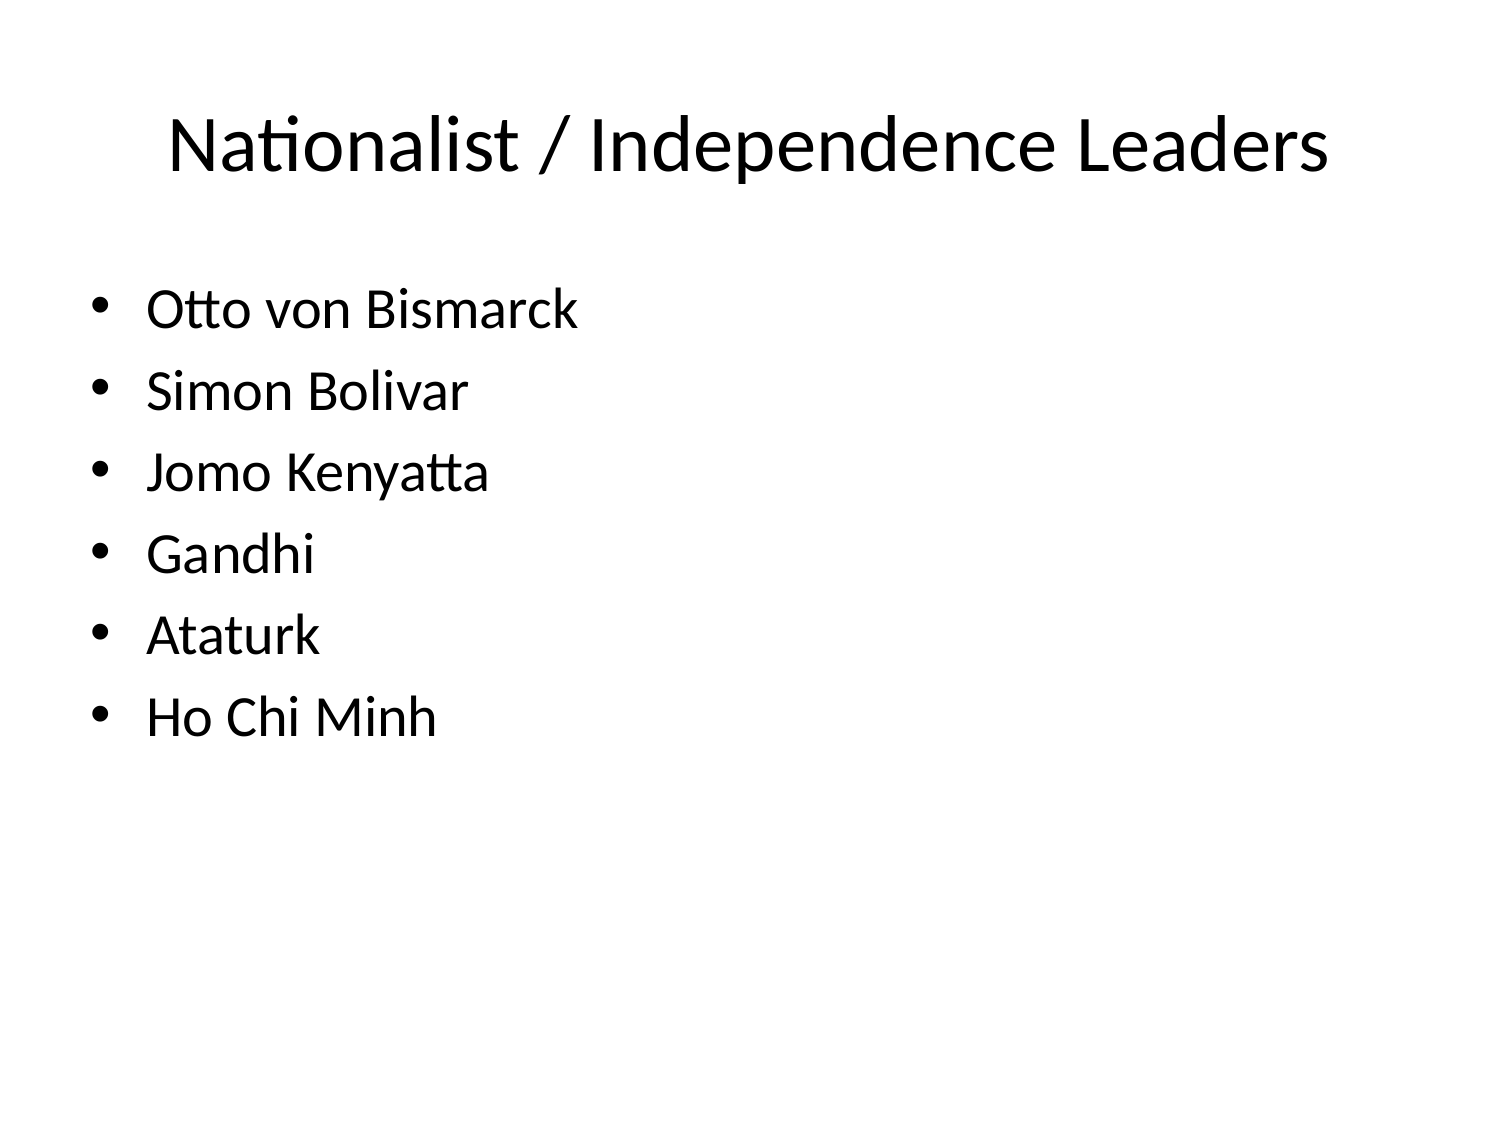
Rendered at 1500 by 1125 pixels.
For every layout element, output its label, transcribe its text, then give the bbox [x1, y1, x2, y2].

list Otto von Bismarck Simon Bolivar Jomo Kenyatta Gandhi Ataturk Ho Chi Minh [75, 262, 738, 1005]
title Nationalist / Independence Leaders [75, 45, 1425, 233]
